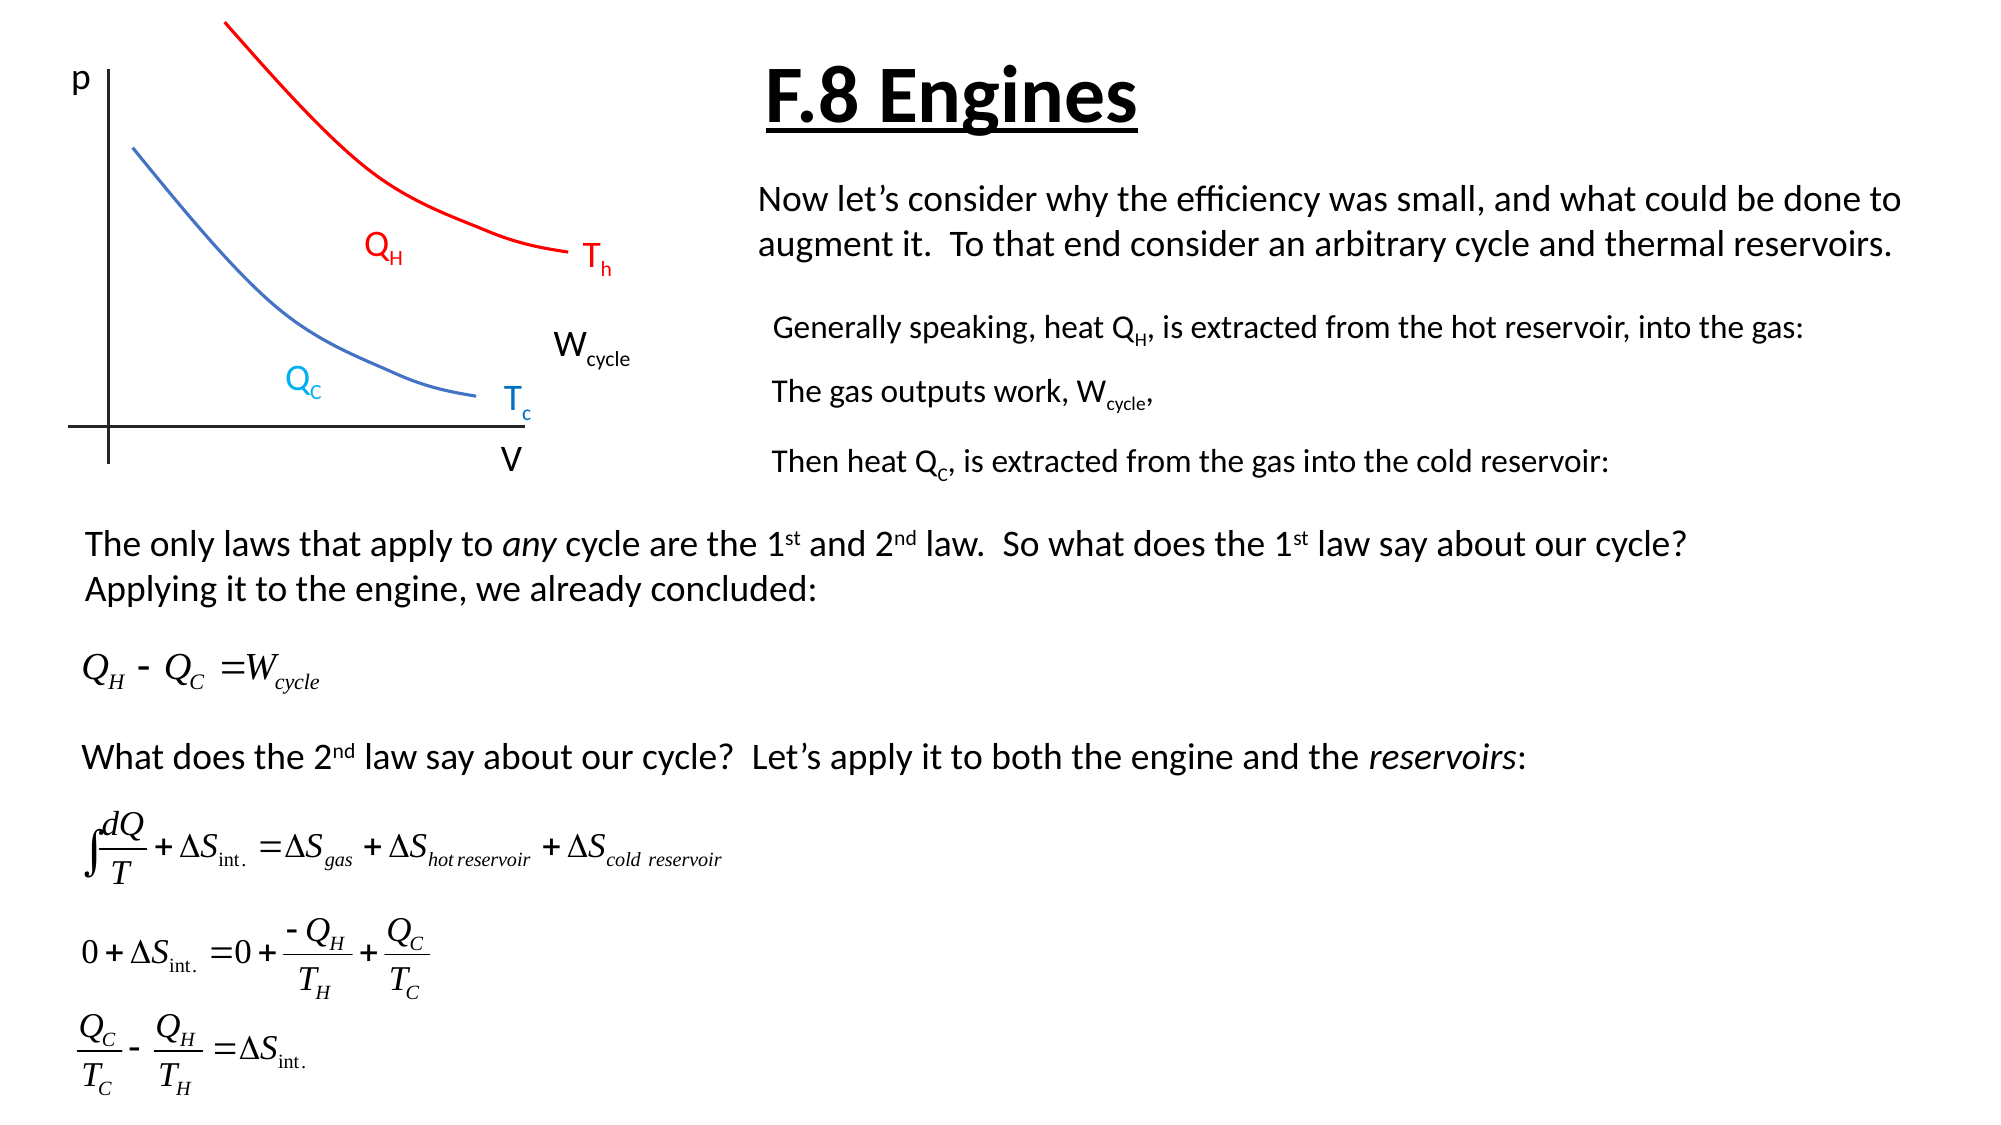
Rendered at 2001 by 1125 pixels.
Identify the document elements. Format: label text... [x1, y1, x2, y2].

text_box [76, 641, 326, 702]
text_box Tc [489, 365, 547, 432]
text_box [223, 21, 567, 253]
text_box [132, 147, 477, 397]
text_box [73, 802, 731, 893]
text_box p [56, 44, 106, 105]
text_box The only laws that apply to any cycle are the 1st and 2nd law. So what does the 1st law say about our cycle? Applying it to the engine, we already concluded: [69, 511, 1721, 617]
text_box What does the 2nd law say about our cycle? Let’s apply it to both the engine and the reservoirs: [66, 724, 1542, 785]
text_box Now let’s consider why the efficiency was small, and what could be done to augment it. To that end consider an arbitrary cycle and thermal reservoirs. [743, 167, 1935, 272]
text_box QC [270, 345, 337, 412]
text_box V [486, 427, 538, 487]
text_box Th [567, 222, 628, 289]
text_box The gas outputs work, Wcycle, [756, 361, 1169, 422]
text_box Wcycle [538, 311, 646, 378]
text_box F.8 Engines [751, 45, 1178, 148]
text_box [71, 1004, 311, 1103]
text_box QH [349, 211, 418, 278]
text_box Generally speaking, heat QH, is extracted from the hot reservoir, into the gas: [758, 297, 1821, 358]
text_box Then heat QC, is extracted from the gas into the cold reservoir: [756, 431, 1626, 493]
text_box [76, 908, 438, 1007]
